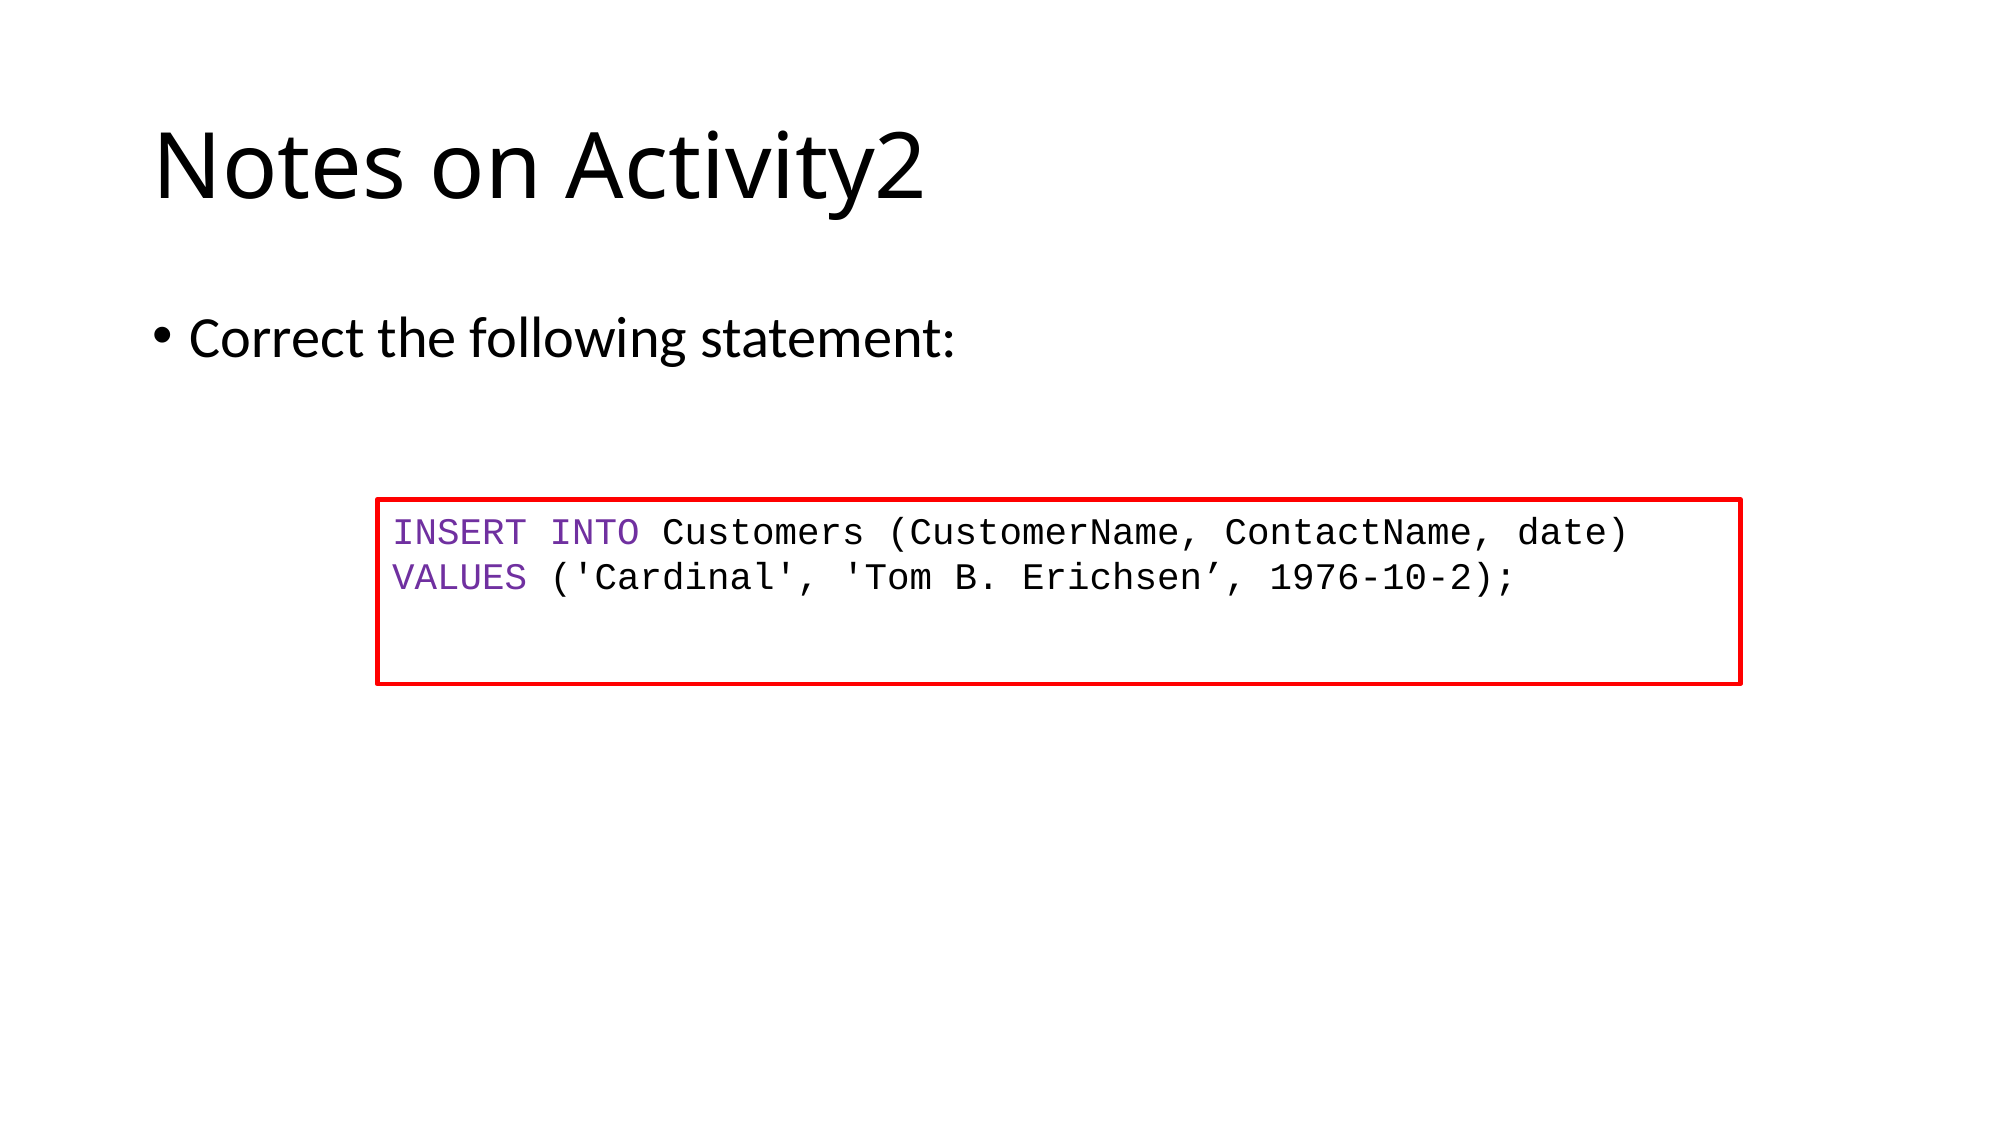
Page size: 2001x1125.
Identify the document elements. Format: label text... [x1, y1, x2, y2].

title Notes on Activity2 [137, 59, 1863, 278]
list Correct the following statement: [137, 299, 1863, 1014]
text_box INSERT INTO Customers (CustomerName, ContactName, date) VALUES ('Cardinal', 'Tom B. Erichsen’, 1976-10-2); [377, 499, 1741, 684]
